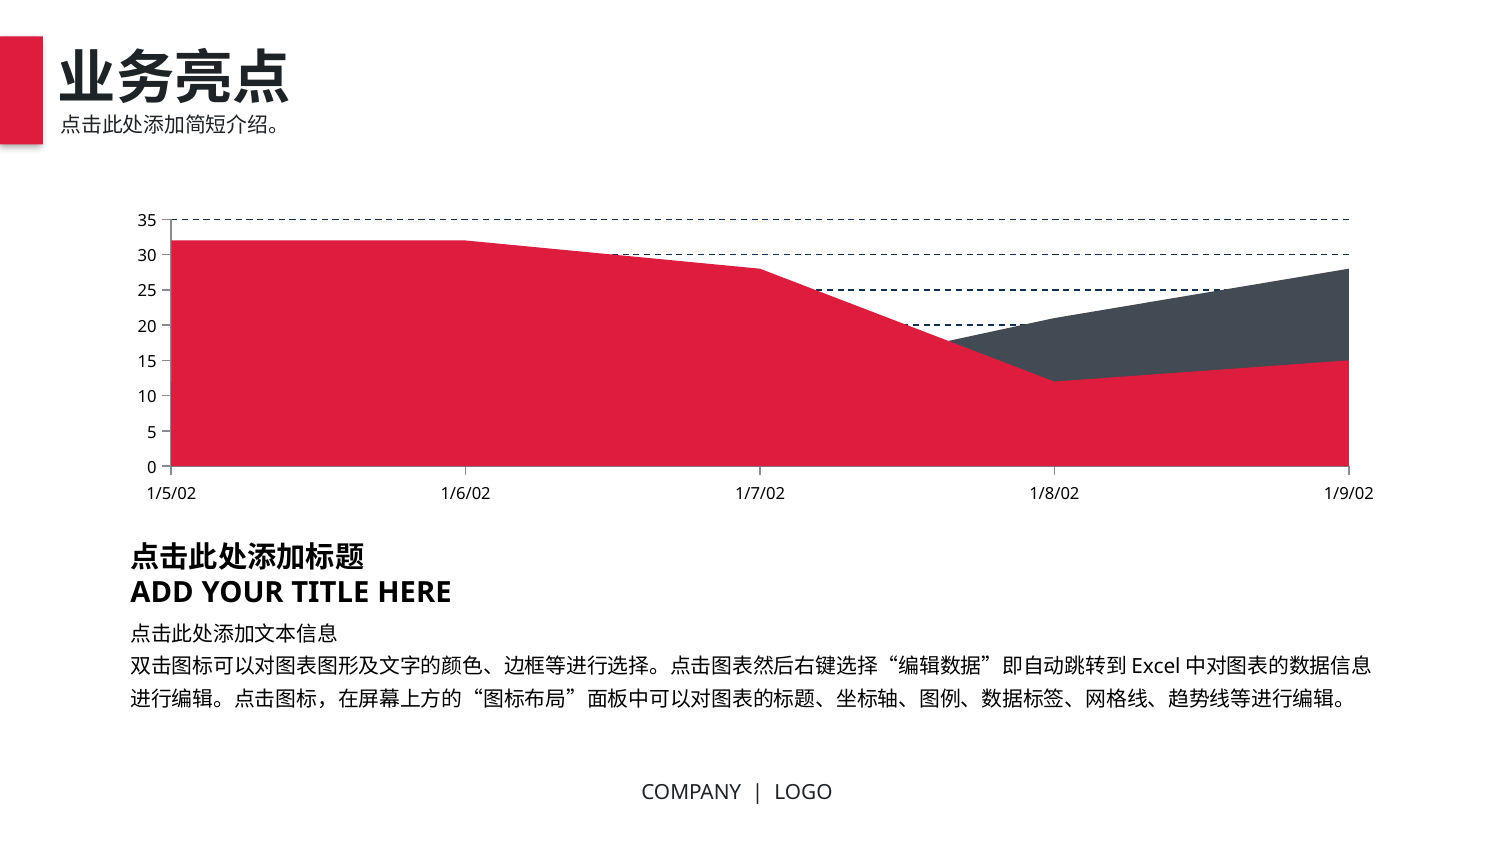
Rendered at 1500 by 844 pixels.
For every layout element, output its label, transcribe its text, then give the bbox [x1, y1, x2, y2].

text_box 业务亮点 [43, 26, 326, 118]
text_box [0, 36, 44, 145]
text_box 点击此处添加标题 ADD YOUR TITLE HERE [115, 530, 556, 605]
text_box 点击此处添加简短介绍。 [45, 104, 357, 144]
text_box COMPANY | LOGO [626, 763, 874, 811]
text_box 点击此处添加文本信息 双击图标可以对图表图形及文字的颜色、边框等进行选择。点击图表然后右键选择“编辑数据”即自动跳转到Excel中对图表的数据信息进行编辑。点击图标，在屏幕上方的“图标布局”面板中可以对图表的标题、坐标轴、图例、数据标签、网格线、趋势线等进行编辑。 [115, 605, 1402, 718]
chart [111, 201, 1400, 511]
